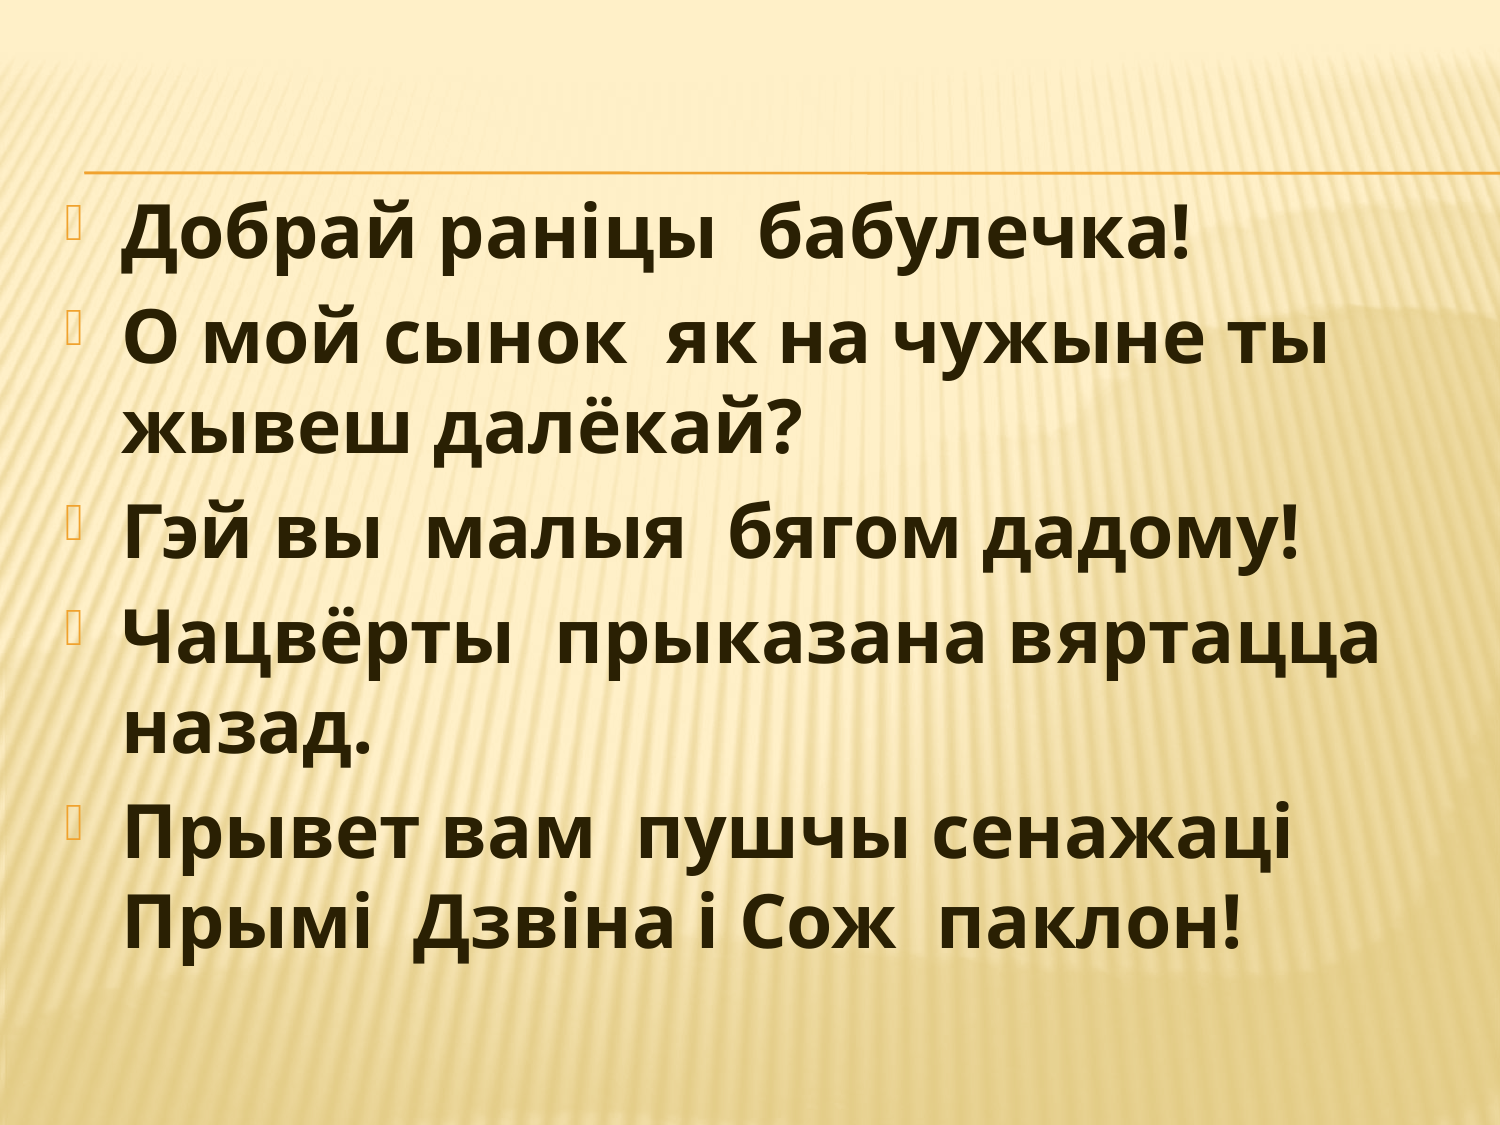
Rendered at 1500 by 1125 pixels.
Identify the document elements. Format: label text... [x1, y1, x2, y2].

list Добрай раніцы бабулечка! О мой сынок як на чужыне ты жывеш далёкай? Гэй вы малыя бягом дадому! Чацвёрты прыказана вяртацца назад. Прывет вам пушчы сенажаці Прымі Дзвіна і Сож паклон! [50, 175, 1475, 1043]
